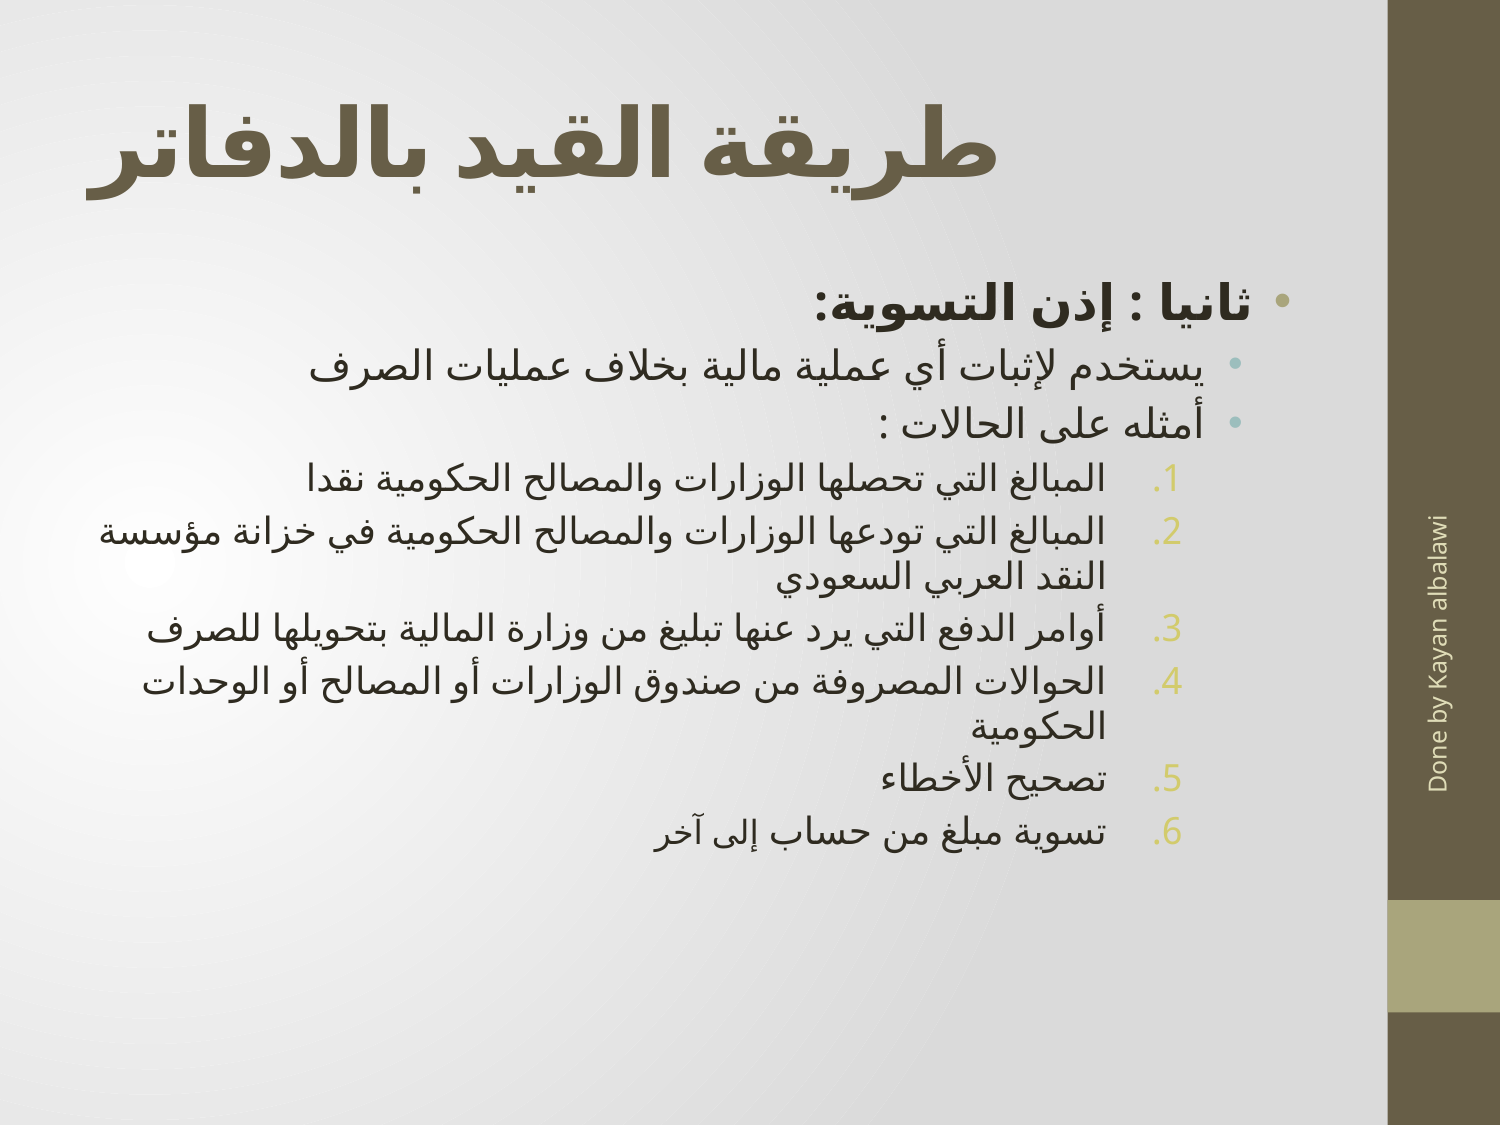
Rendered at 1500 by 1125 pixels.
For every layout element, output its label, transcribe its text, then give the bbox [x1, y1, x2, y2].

list ثانيا : إذن التسوية: يستخدم لإثبات أي عملية مالية بخلاف عمليات الصرف أمثله على الحالات : المبالغ التي تحصلها الوزارات والمصالح الحكومية نقدا المبالغ التي تودعها الوزارات والمصالح الحكومية في خزانة مؤسسة النقد العربي السعودي أوامر الدفع التي يرد عنها تبليغ من وزارة المالية بتحويلها للصرف الحوالات المصروفة من صندوق الوزارات أو المصالح أو الوحدات الحكومية تصحيح الأخطاء تسوية مبلغ من حساب إلى آخر [75, 262, 1325, 1050]
footer Done by Kayan albalawi [1408, 500, 1469, 889]
title طريقة القيد بالدفاتر [75, 45, 1325, 233]
